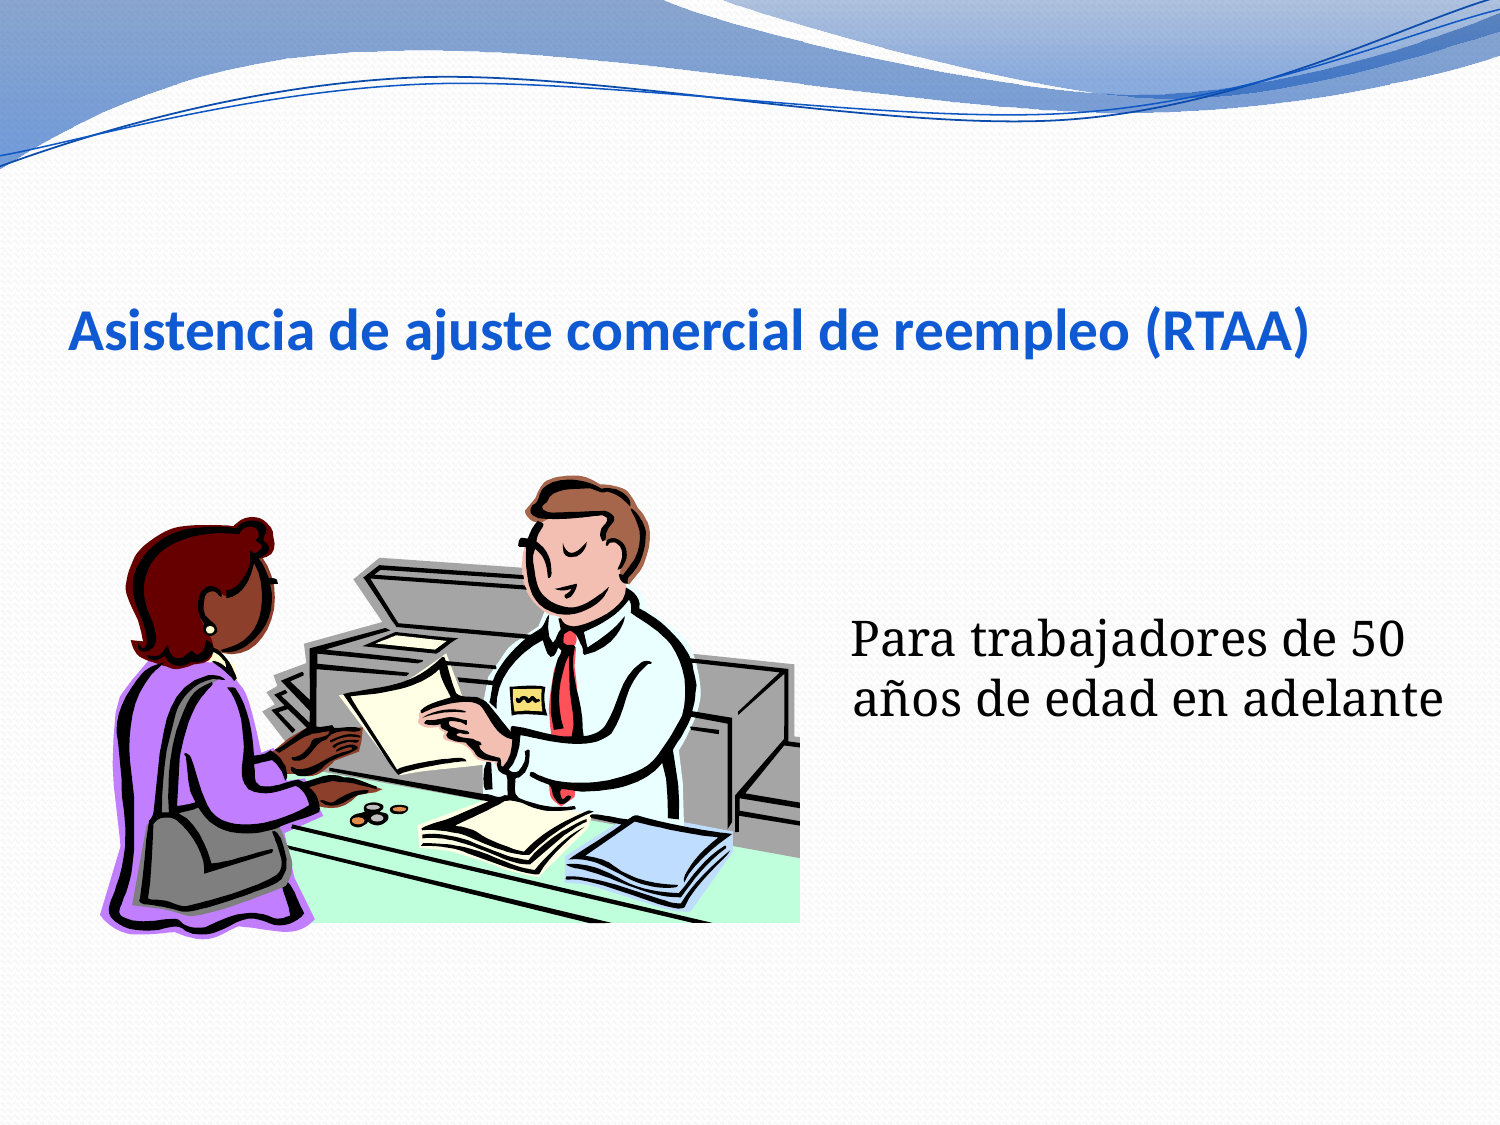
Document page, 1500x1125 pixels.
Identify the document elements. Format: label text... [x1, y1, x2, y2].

list Para trabajadores de 50 años de edad en adelante [807, 600, 1469, 788]
title Asistencia de ajuste comercial de reempleo (RTAA) [68, 239, 1432, 363]
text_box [99, 474, 801, 942]
